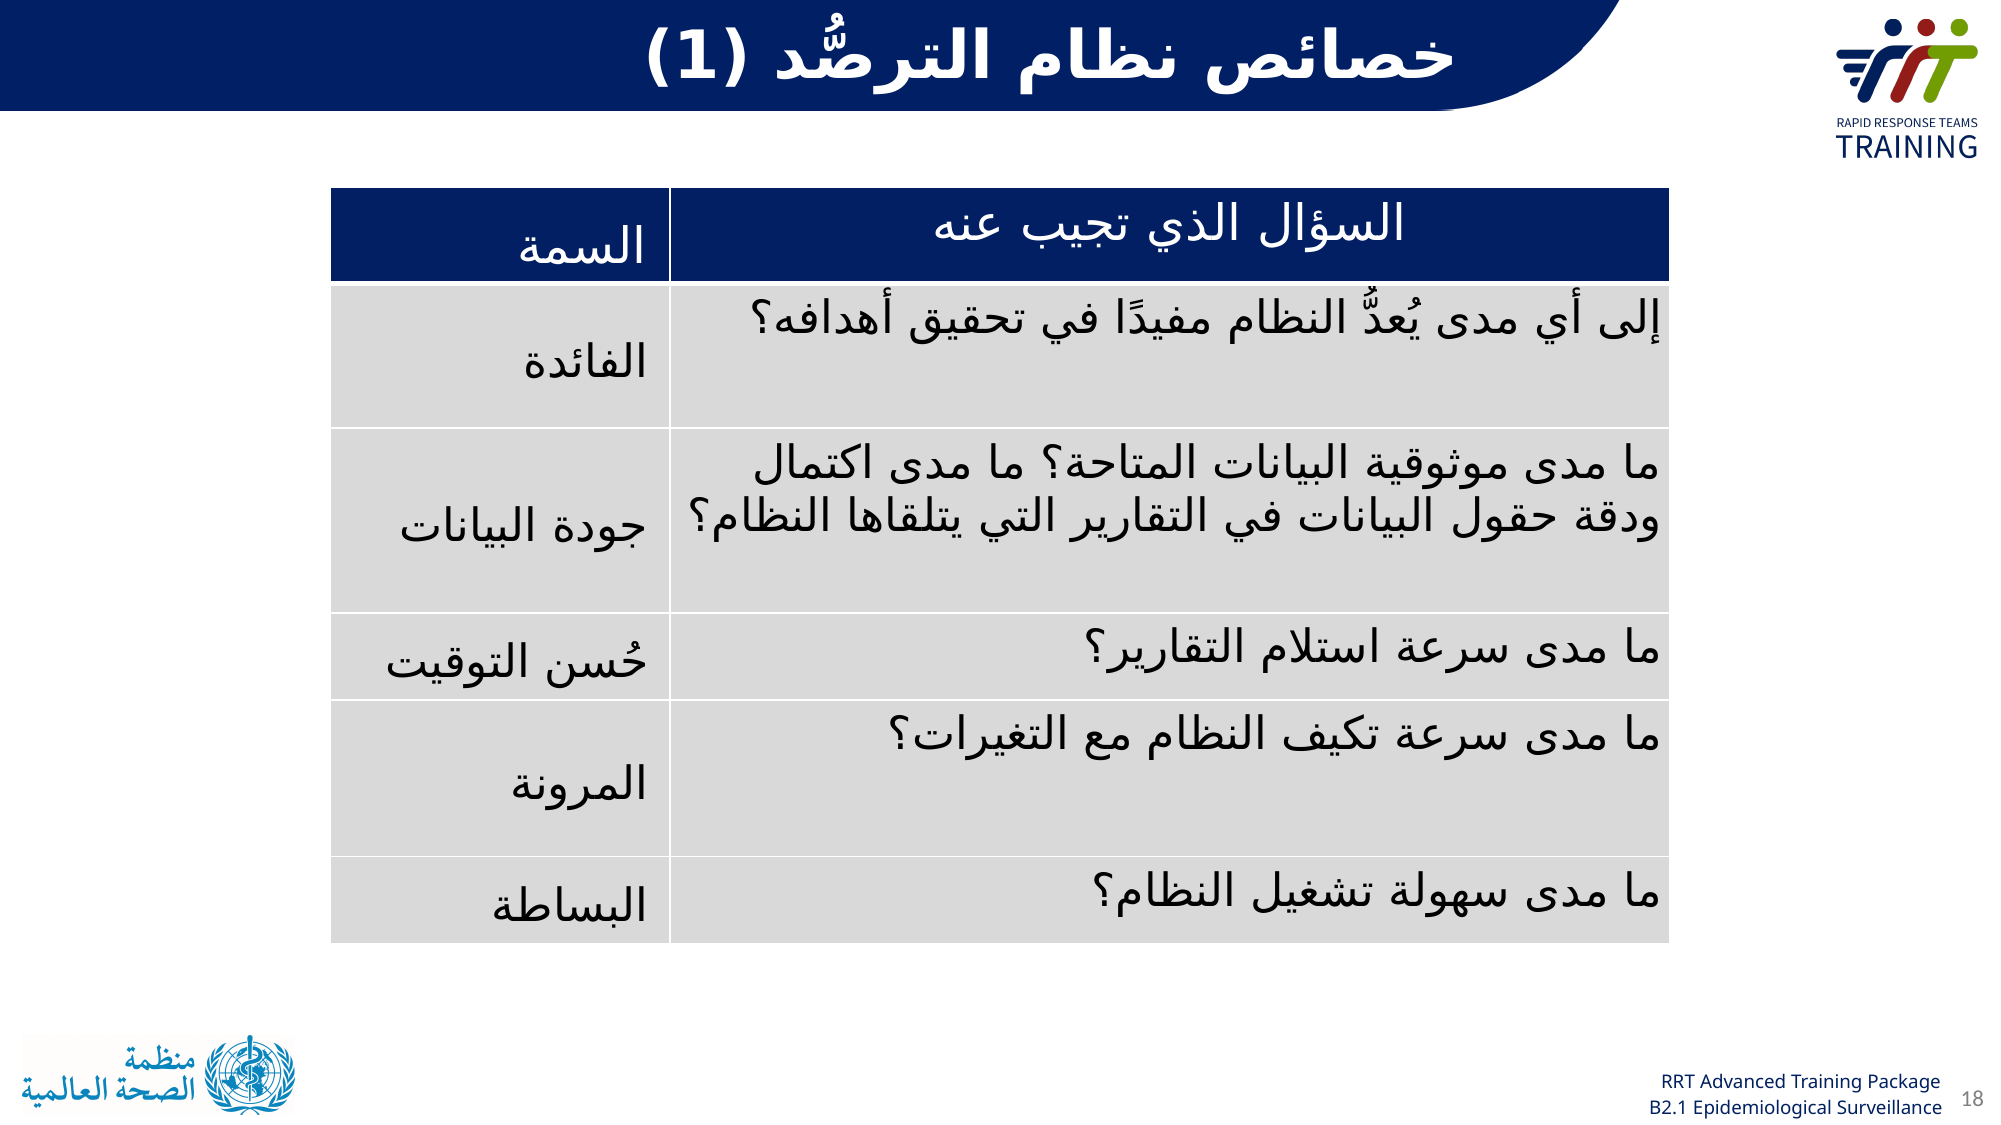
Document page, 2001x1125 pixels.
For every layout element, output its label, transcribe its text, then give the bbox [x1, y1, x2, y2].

table_cell ما مدى سرعة استلام التقارير؟ [671, 614, 1669, 699]
picture [0, 0, 1646, 111]
table_cell إلى أي مدى يُعدُّ النظام مفيدًا في تحقيق أهدافه؟ [671, 286, 1669, 427]
table_cell الفائدة [331, 286, 669, 427]
table_cell المرونة [331, 701, 669, 856]
picture [252, 1050, 258, 1059]
table_cell البساطة [331, 857, 669, 943]
table_cell ‏حُسن التوقيت [331, 614, 669, 699]
picture [1835, 19, 1978, 167]
table_cell جودة البيانات [331, 429, 669, 612]
table_header السمة [331, 188, 669, 281]
picture [22, 1035, 295, 1115]
table_header السؤال الذي تجيب عنه [671, 188, 1669, 281]
table_cell ما مدى موثوقية البيانات المتاحة؟ ما مدى اكتمال ودقة حقول البيانات في التقارير التي يتلقاها النظام؟ [671, 429, 1669, 612]
table_cell ما مدى سهولة تشغيل النظام؟ [671, 857, 1669, 943]
title خصائص نظام الترصُّد (1) [9, 5, 1491, 108]
table_cell ما مدى سرعة تكيف النظام مع التغيرات؟ [671, 701, 1669, 856]
